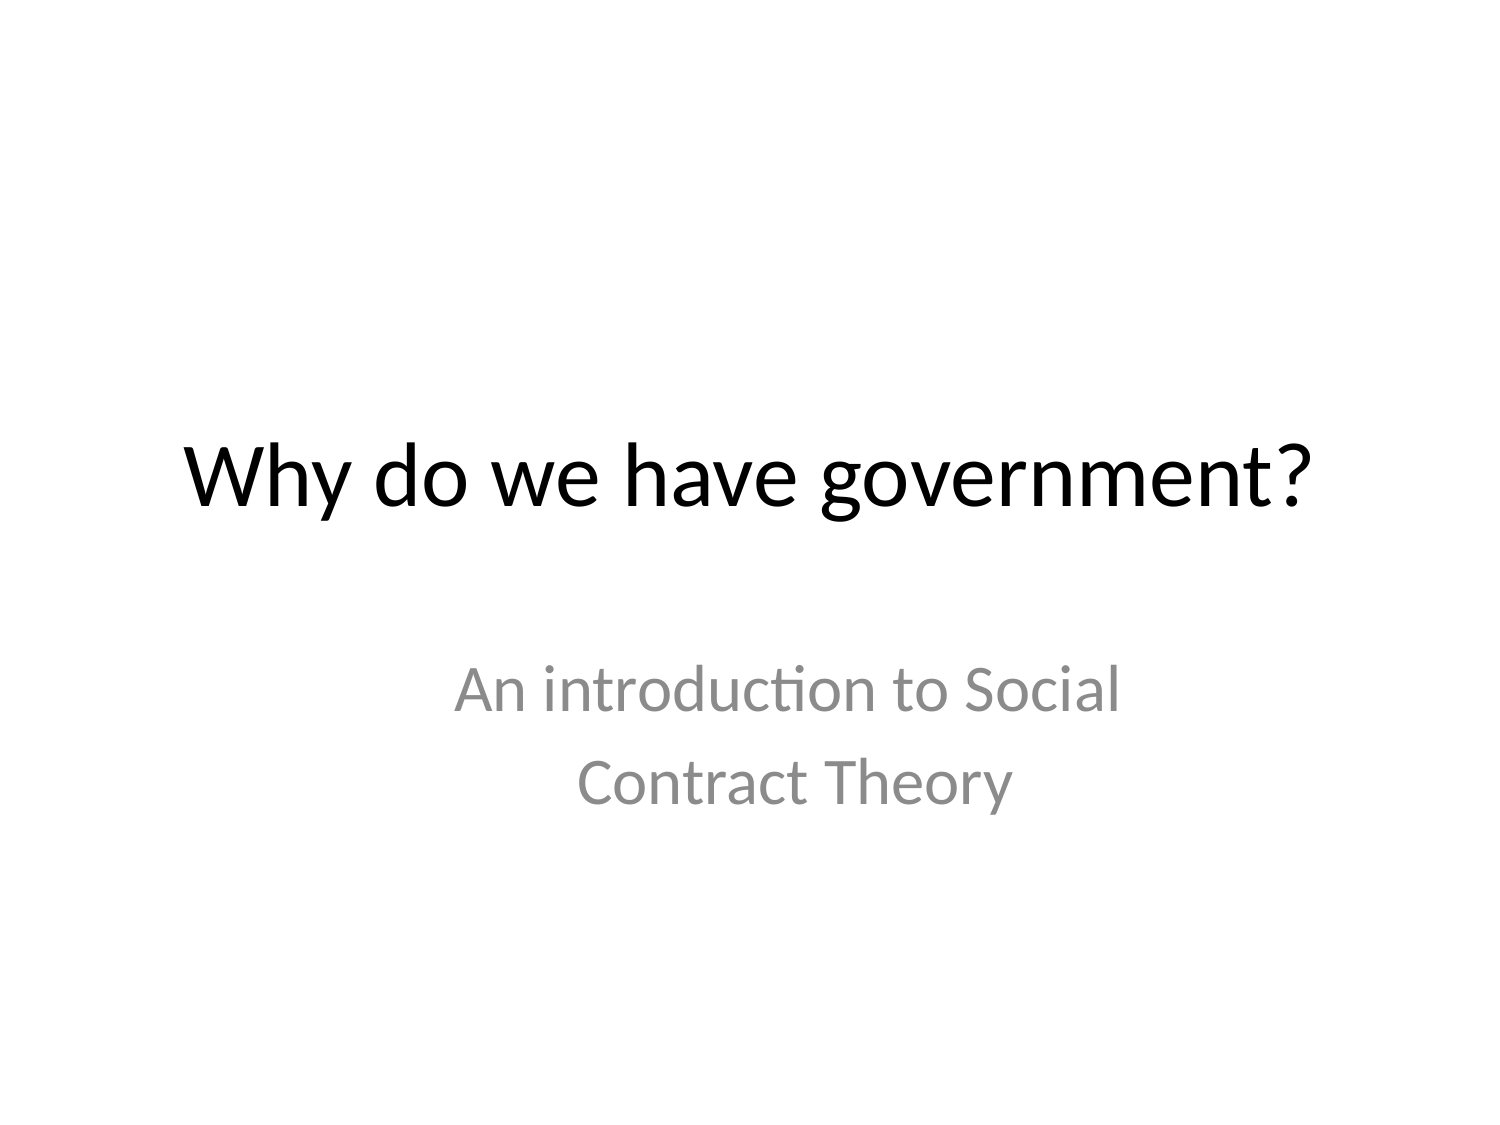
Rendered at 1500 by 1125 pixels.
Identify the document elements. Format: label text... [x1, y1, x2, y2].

title Why do we have government? [112, 349, 1388, 591]
subtitle An introduction to Social Contract Theory [225, 637, 1352, 925]
